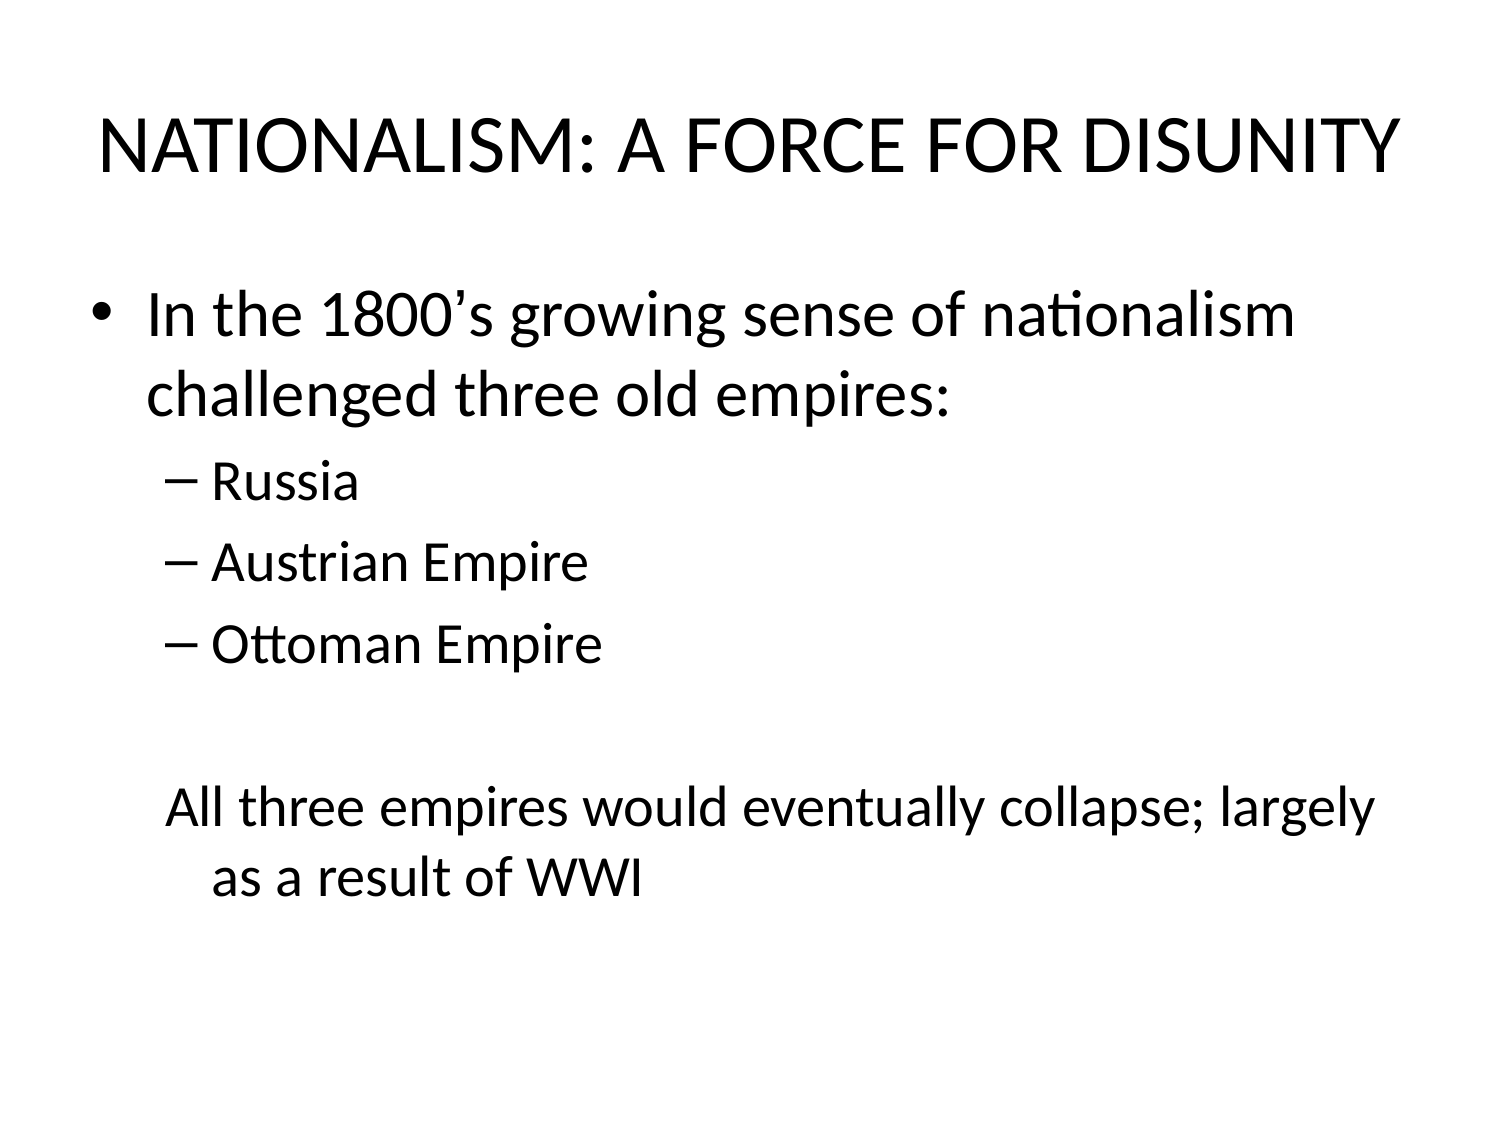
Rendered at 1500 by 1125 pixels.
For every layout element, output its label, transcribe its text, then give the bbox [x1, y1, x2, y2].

list In the 1800’s growing sense of nationalism challenged three old empires: Russia Austrian Empire Ottoman Empire All three empires would eventually collapse; largely as a result of WWI [75, 262, 1425, 1005]
title NATIONALISM: A FORCE FOR DISUNITY [75, 45, 1425, 233]
